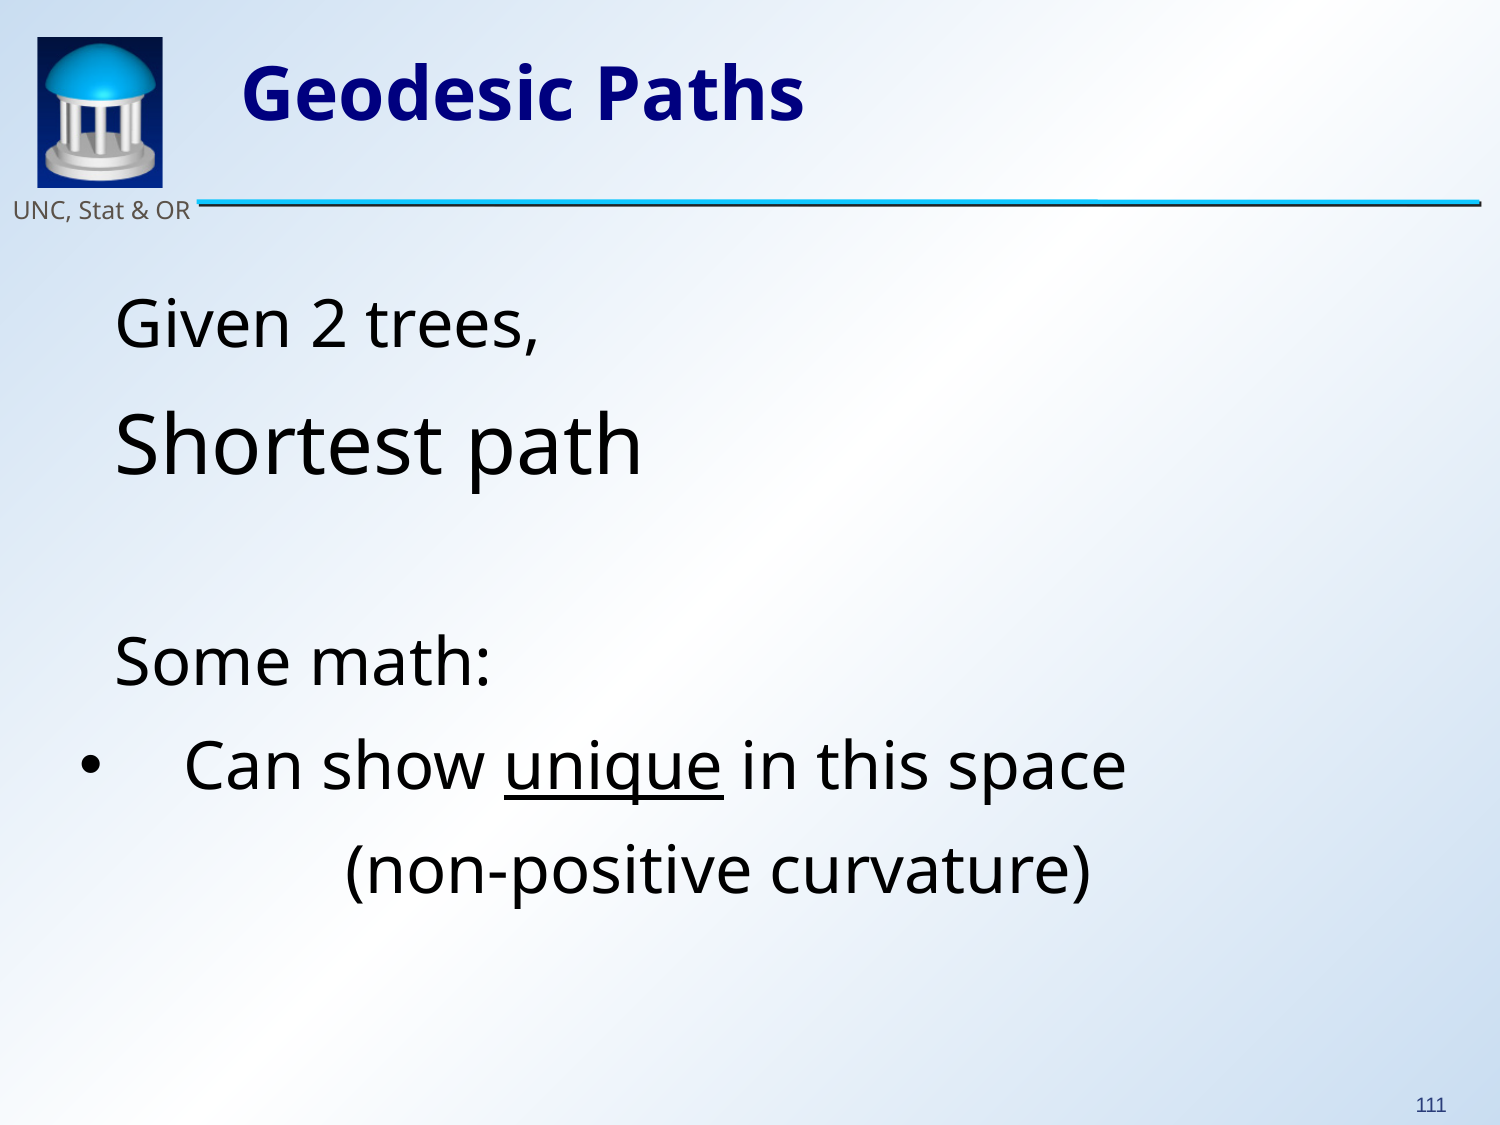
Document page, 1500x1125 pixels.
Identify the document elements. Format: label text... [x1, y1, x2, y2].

text_box Given 2 trees, Shortest path Some math: Can show unique in this space (non-positive curvature) [24, 249, 1338, 915]
title Geodesic Paths [224, 24, 1386, 156]
